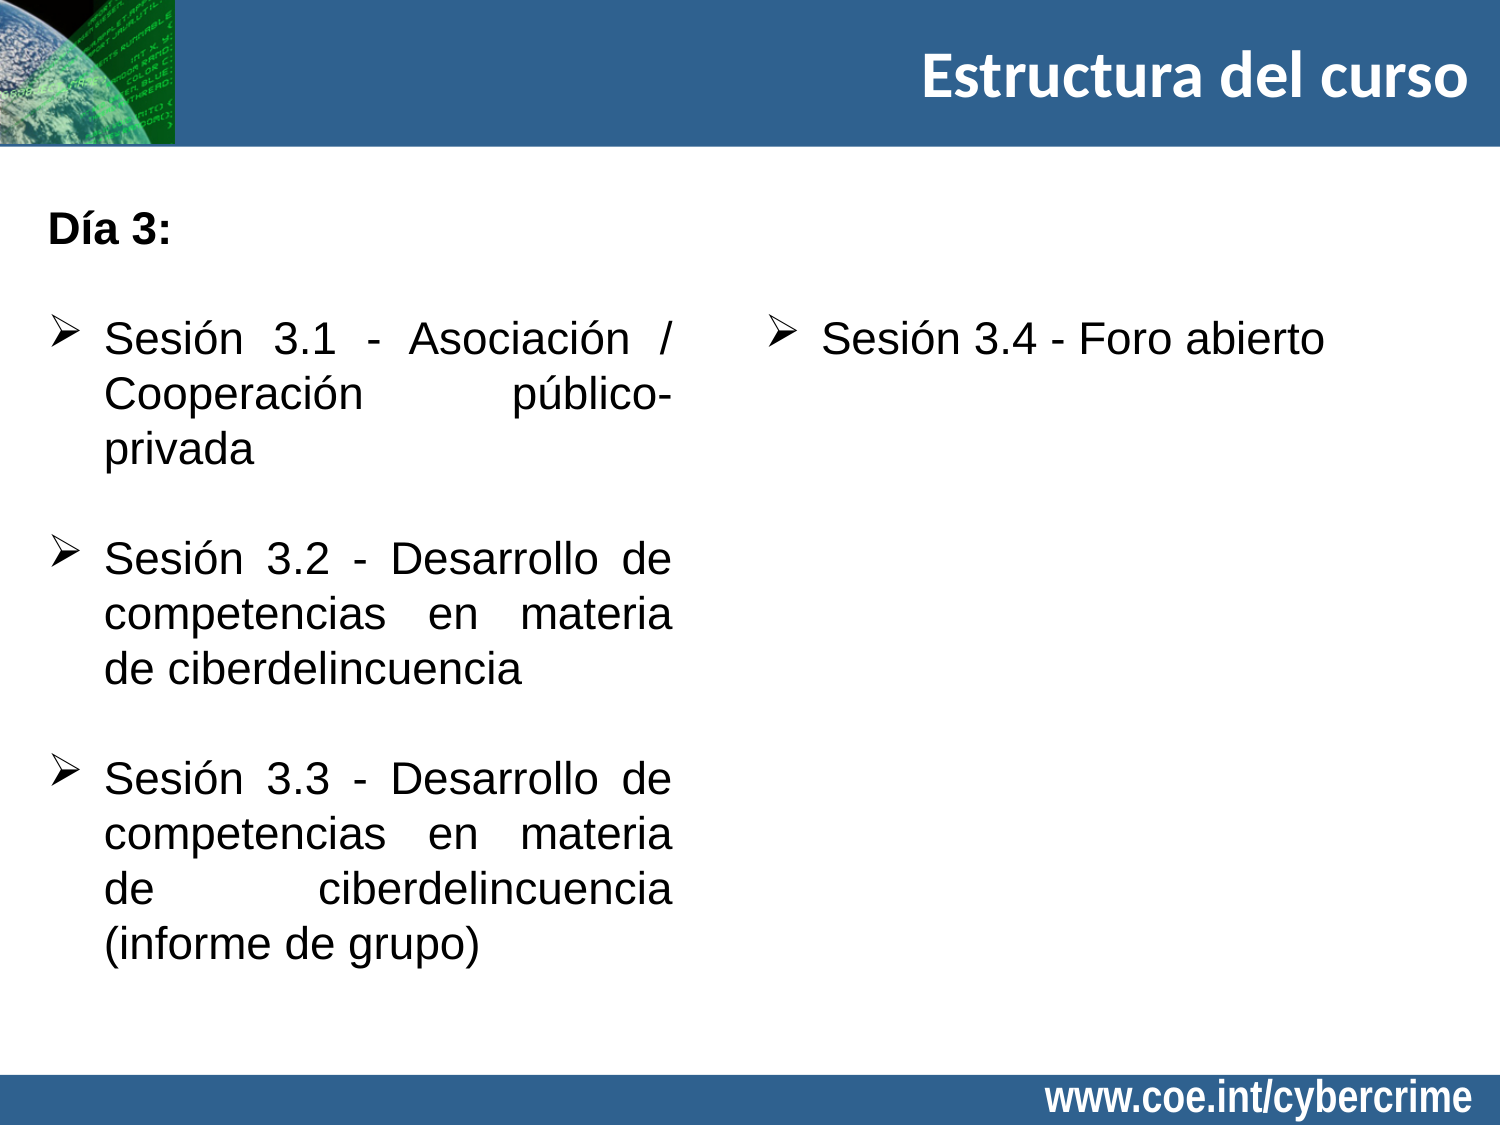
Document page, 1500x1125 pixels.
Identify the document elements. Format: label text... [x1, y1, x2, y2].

text_box Estructura del curso [177, 0, 1500, 149]
text_box Sesión 3.4 - Foro abierto [749, 191, 1457, 482]
text_box [0, 1073, 1030, 1125]
text_box www.coe.int/cybercrime [1030, 1059, 1500, 1125]
text_box Día 3: Sesión 3.1 - Asociación / Cooperación público-privada Sesión 3.2 - Desarrollo de competencias en materia de ciberdelincuencia Sesión 3.3 - Desarrollo de competencias en materia de ciberdelincuencia (informe de grupo) [32, 191, 688, 1031]
picture [0, 0, 175, 144]
